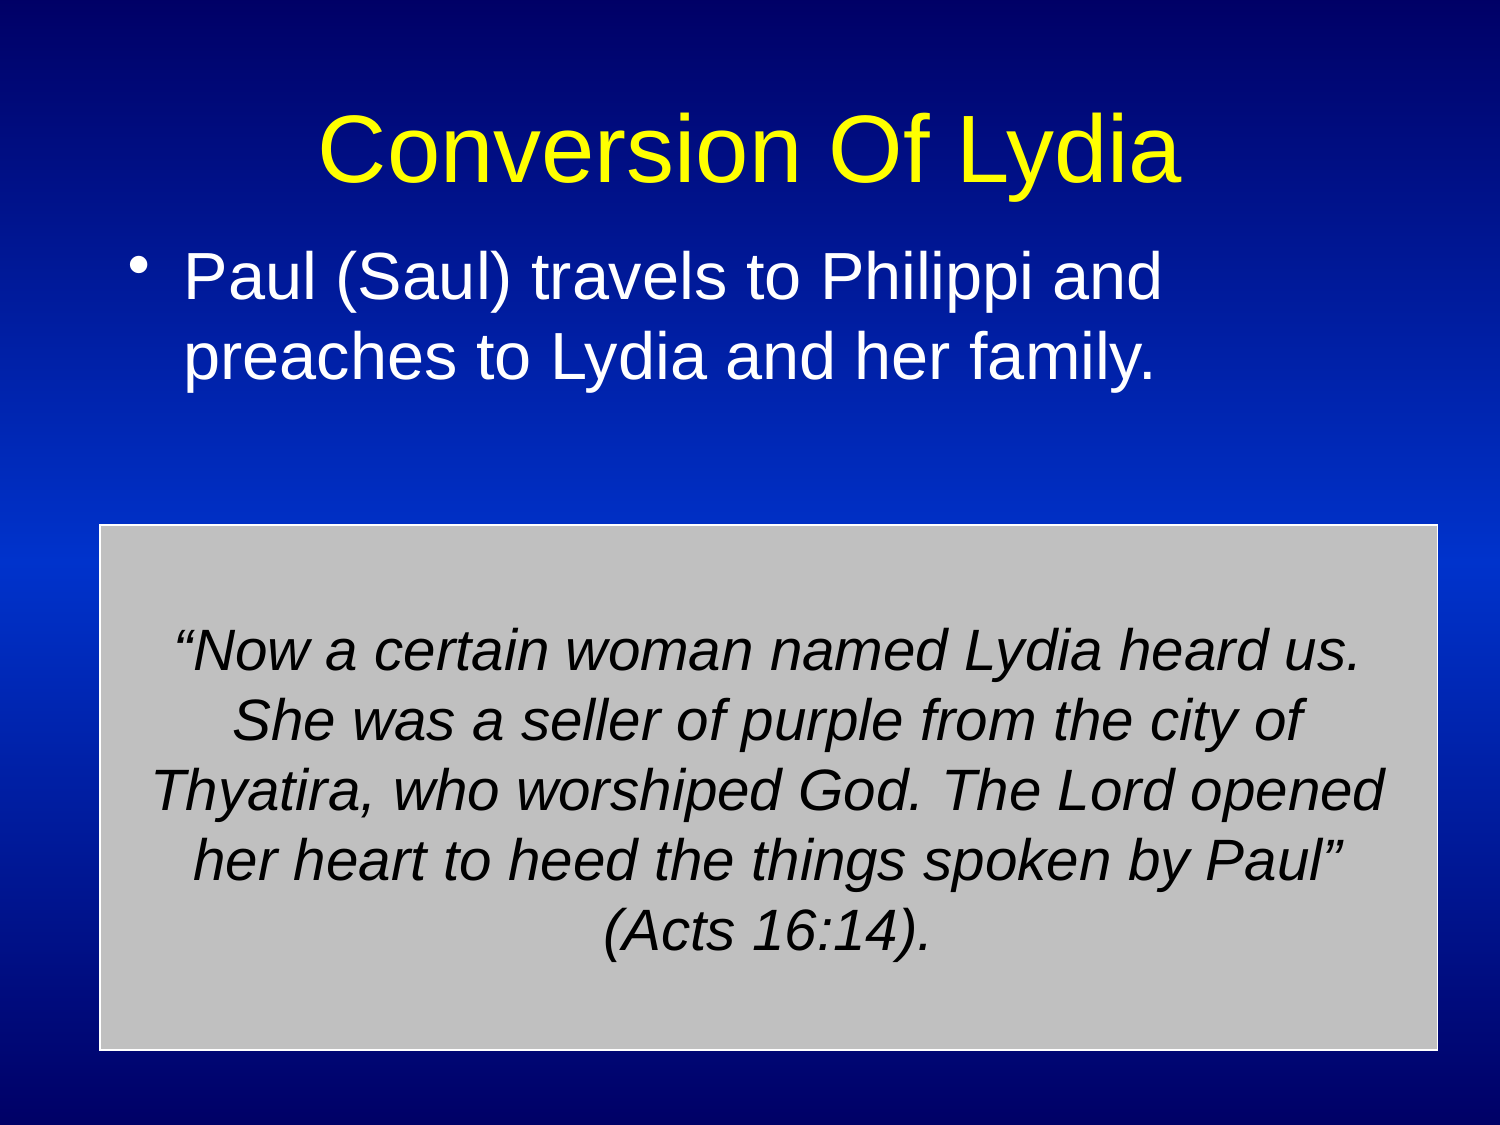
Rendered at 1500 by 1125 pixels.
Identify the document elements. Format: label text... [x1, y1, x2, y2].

text_box “Now a certain woman named Lydia heard us. She was a seller of purple from the city of Thyatira, who worshiped God. The Lord opened her heart to heed the things spoken by Paul” (Acts 16:14). [99, 524, 1438, 1050]
list Paul (Saul) travels to Philippi and preaches to Lydia and her family. [112, 224, 1463, 1013]
title Conversion Of Lydia [37, 50, 1463, 238]
